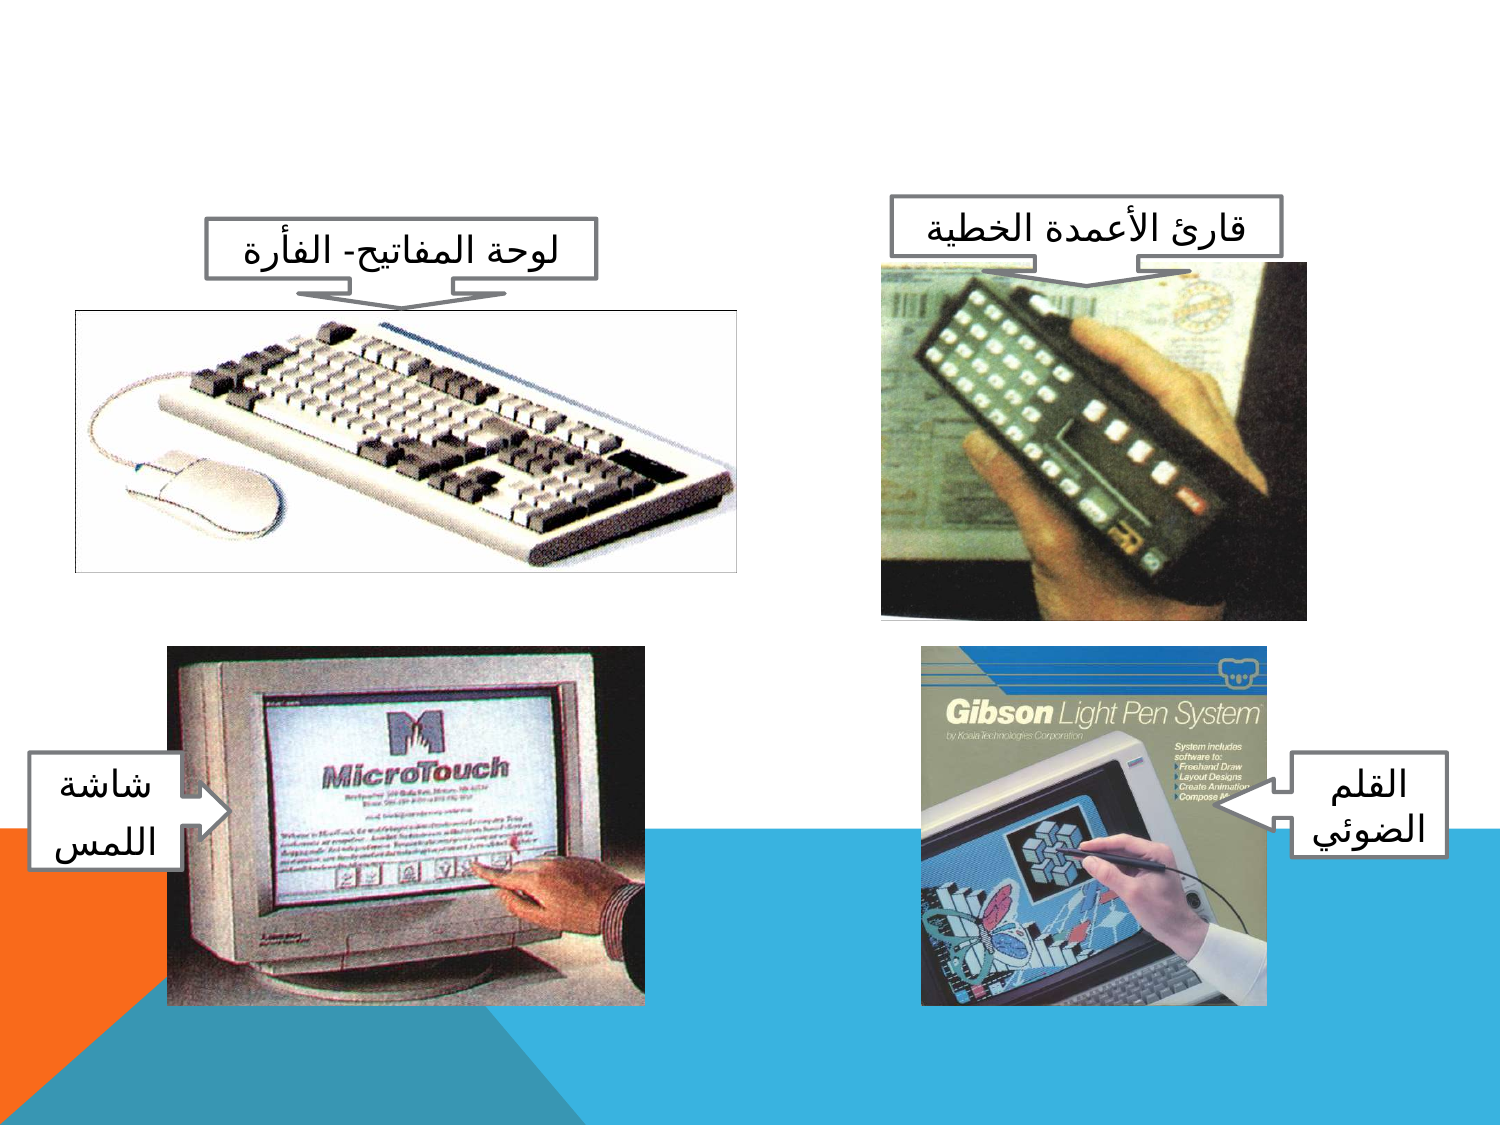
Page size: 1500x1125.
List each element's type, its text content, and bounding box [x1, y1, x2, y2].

text_box شاشة اللمس [27, 750, 162, 872]
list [74, 310, 737, 573]
text_box لوحة المفاتيح- الفأرة [204, 216, 599, 308]
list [167, 646, 645, 1006]
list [920, 646, 1267, 1006]
text_box القلم الضوئي [1272, 750, 1449, 860]
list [881, 262, 1307, 621]
text_box قارئ الأعمدة الخطية [889, 194, 1284, 260]
